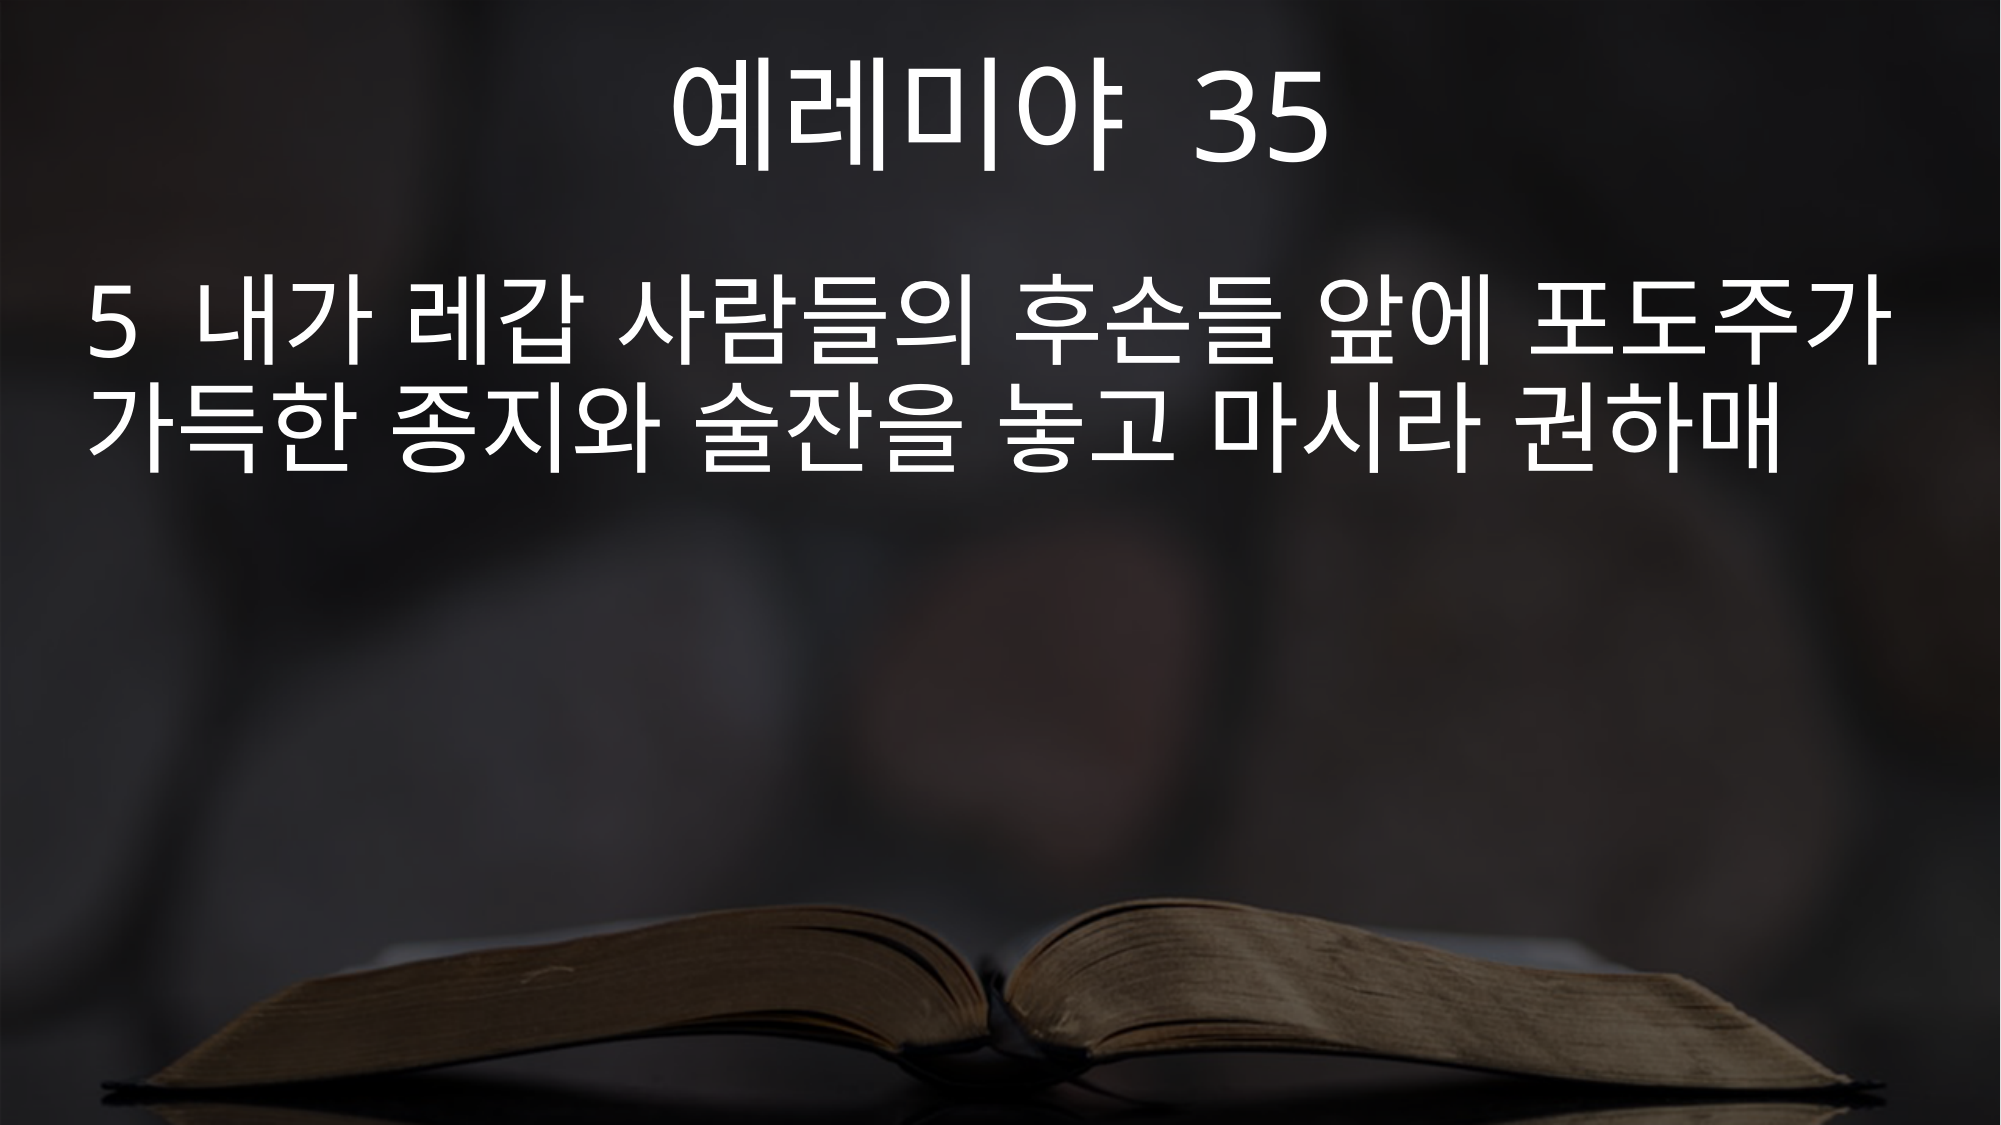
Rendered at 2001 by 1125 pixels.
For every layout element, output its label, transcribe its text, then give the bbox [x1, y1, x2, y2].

picture [0, 0, 2001, 1125]
list 5 내가 레갑 사람들의 후손들 앞에 포도주가 가득한 종지와 술잔을 놓고 마시라 권하매 [69, 263, 1953, 423]
footer 예레미야 35 [0, 32, 2000, 192]
